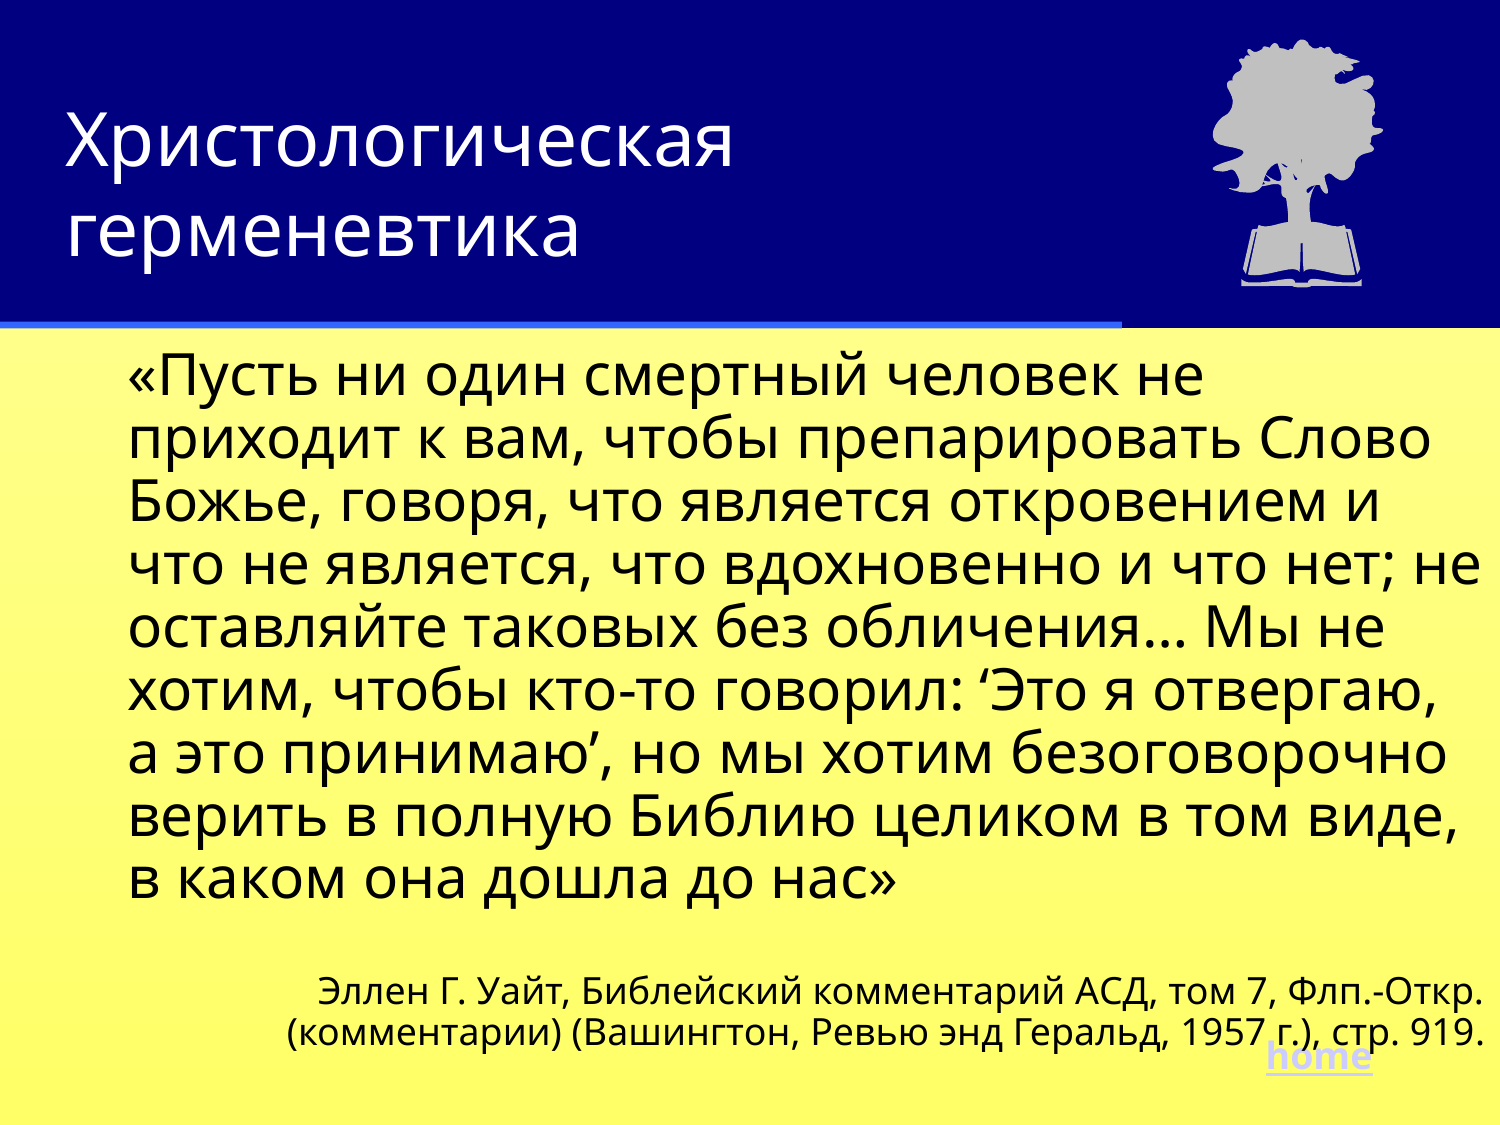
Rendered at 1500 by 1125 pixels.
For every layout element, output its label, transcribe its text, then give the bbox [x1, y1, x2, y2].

list «Пусть ни один смертный человек не приходит к вам, чтобы препарировать Слово Божье, говоря, что является откровением и что не является, что вдохновенно и что нет; не оставляйте таковых без обличения… Мы не хотим, чтобы кто-то говорил: ‘Это я отвергаю, а это принимаю’, но мы хотим безоговорочно верить в полную Библию целиком в том виде, в каком она дошла до нас» Эллен Г. Уайт, Библейский комментарий АСД, том 7, Флп.-Откр. (комментарии) (Вашингтон, Ревью энд Геральд, 1957 г.), стр. 919. [112, 337, 1500, 1100]
title Христологическая герменевтика [50, 87, 1221, 275]
